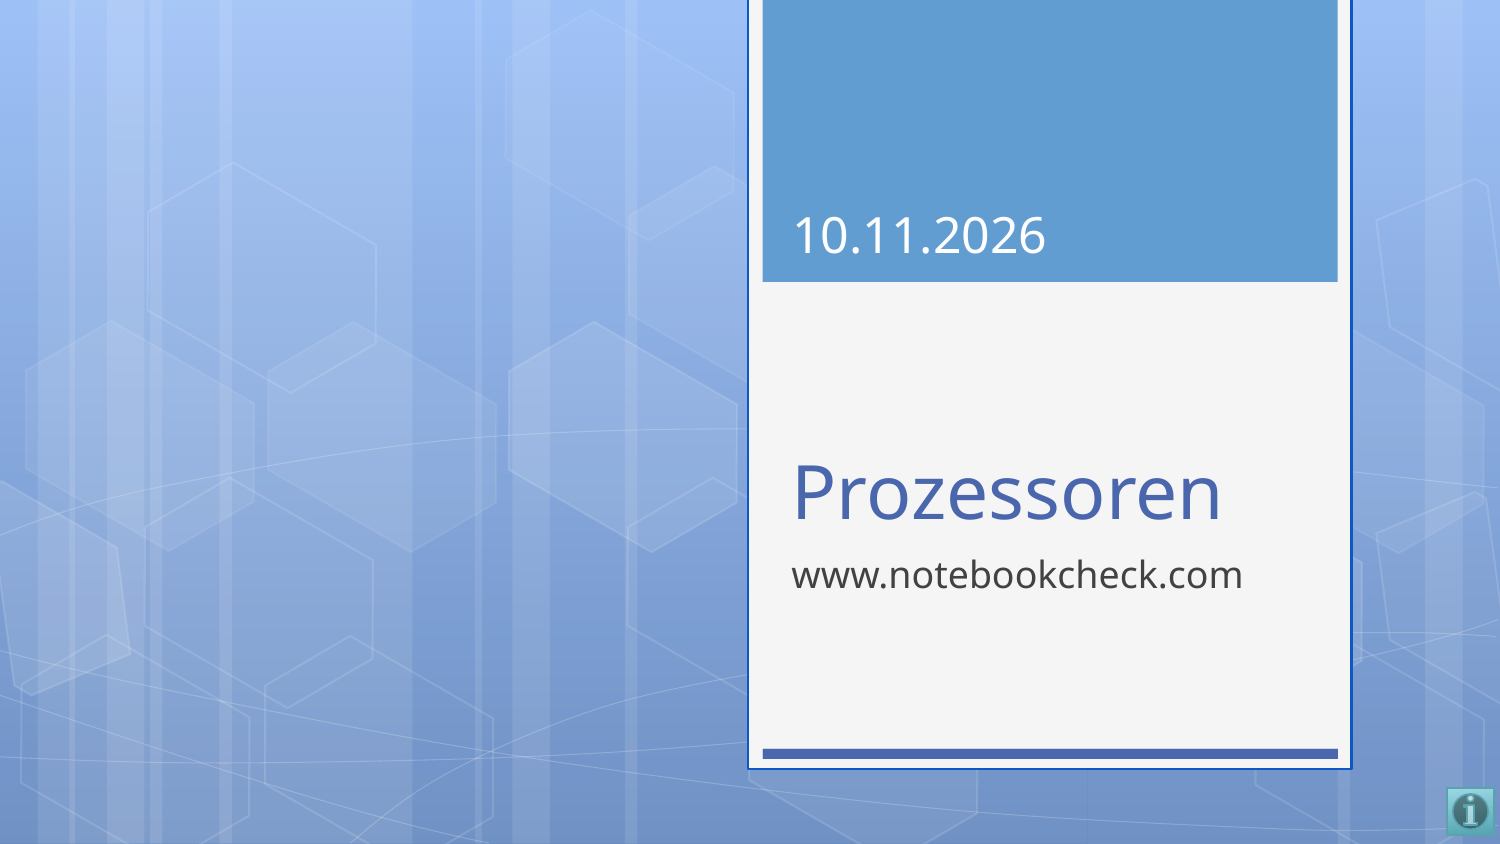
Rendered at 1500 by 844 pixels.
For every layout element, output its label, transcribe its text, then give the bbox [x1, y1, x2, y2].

subtitle www.notebookcheck.com [776, 543, 1320, 699]
text_box [1446, 787, 1495, 836]
text_box [772, 184, 1129, 281]
title Prozessoren [776, 333, 1320, 543]
